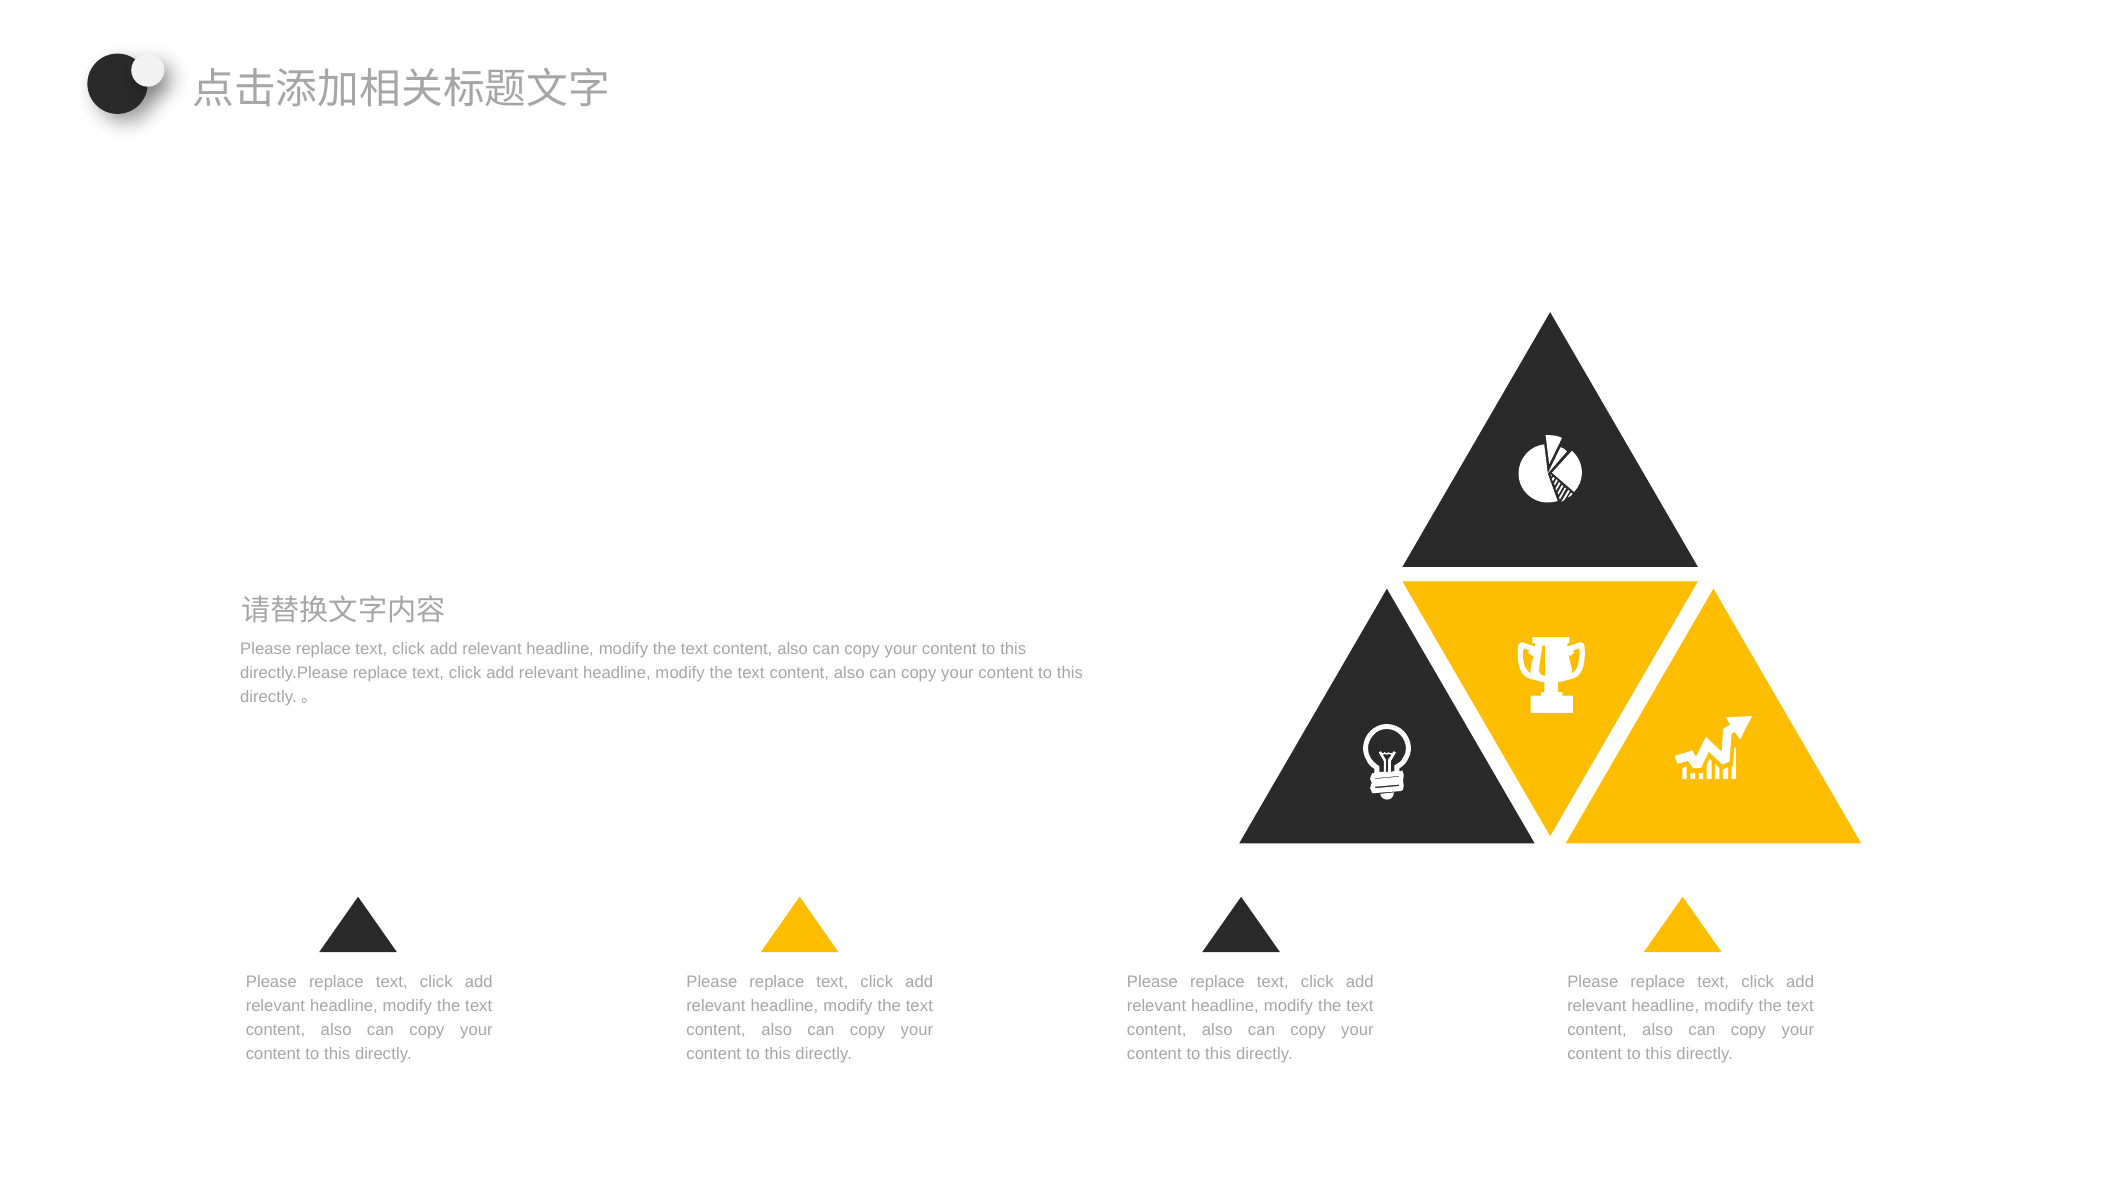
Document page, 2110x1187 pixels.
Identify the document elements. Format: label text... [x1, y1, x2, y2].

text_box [1402, 312, 1698, 567]
text_box [1200, 894, 1283, 954]
text_box [317, 894, 399, 954]
text_box Please replace text, click add relevant headline, modify the text content, also can copy your content to this directly. [1552, 959, 1830, 1070]
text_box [1565, 588, 1862, 844]
text_box Please replace text, click add relevant headline, modify the text content, also can copy your content to this directly.Please replace text, click add relevant headline, modify the text content, also can copy your content to this directly.。 [225, 626, 1143, 713]
text_box [758, 894, 841, 954]
text_box 请替换文字内容 [226, 577, 461, 626]
text_box Please replace text, click add relevant headline, modify the text content, also can copy your content to this directly. [231, 959, 508, 1070]
text_box [86, 52, 142, 115]
text_box [1641, 894, 1724, 954]
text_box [1402, 581, 1698, 837]
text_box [1239, 588, 1535, 844]
text_box 点击添加相关标题文字 [176, 53, 680, 114]
text_box Please replace text, click add relevant headline, modify the text content, also can copy your content to this directly. [671, 959, 949, 1070]
text_box [130, 52, 166, 88]
text_box Please replace text, click add relevant headline, modify the text content, also can copy your content to this directly. [1112, 959, 1389, 1070]
